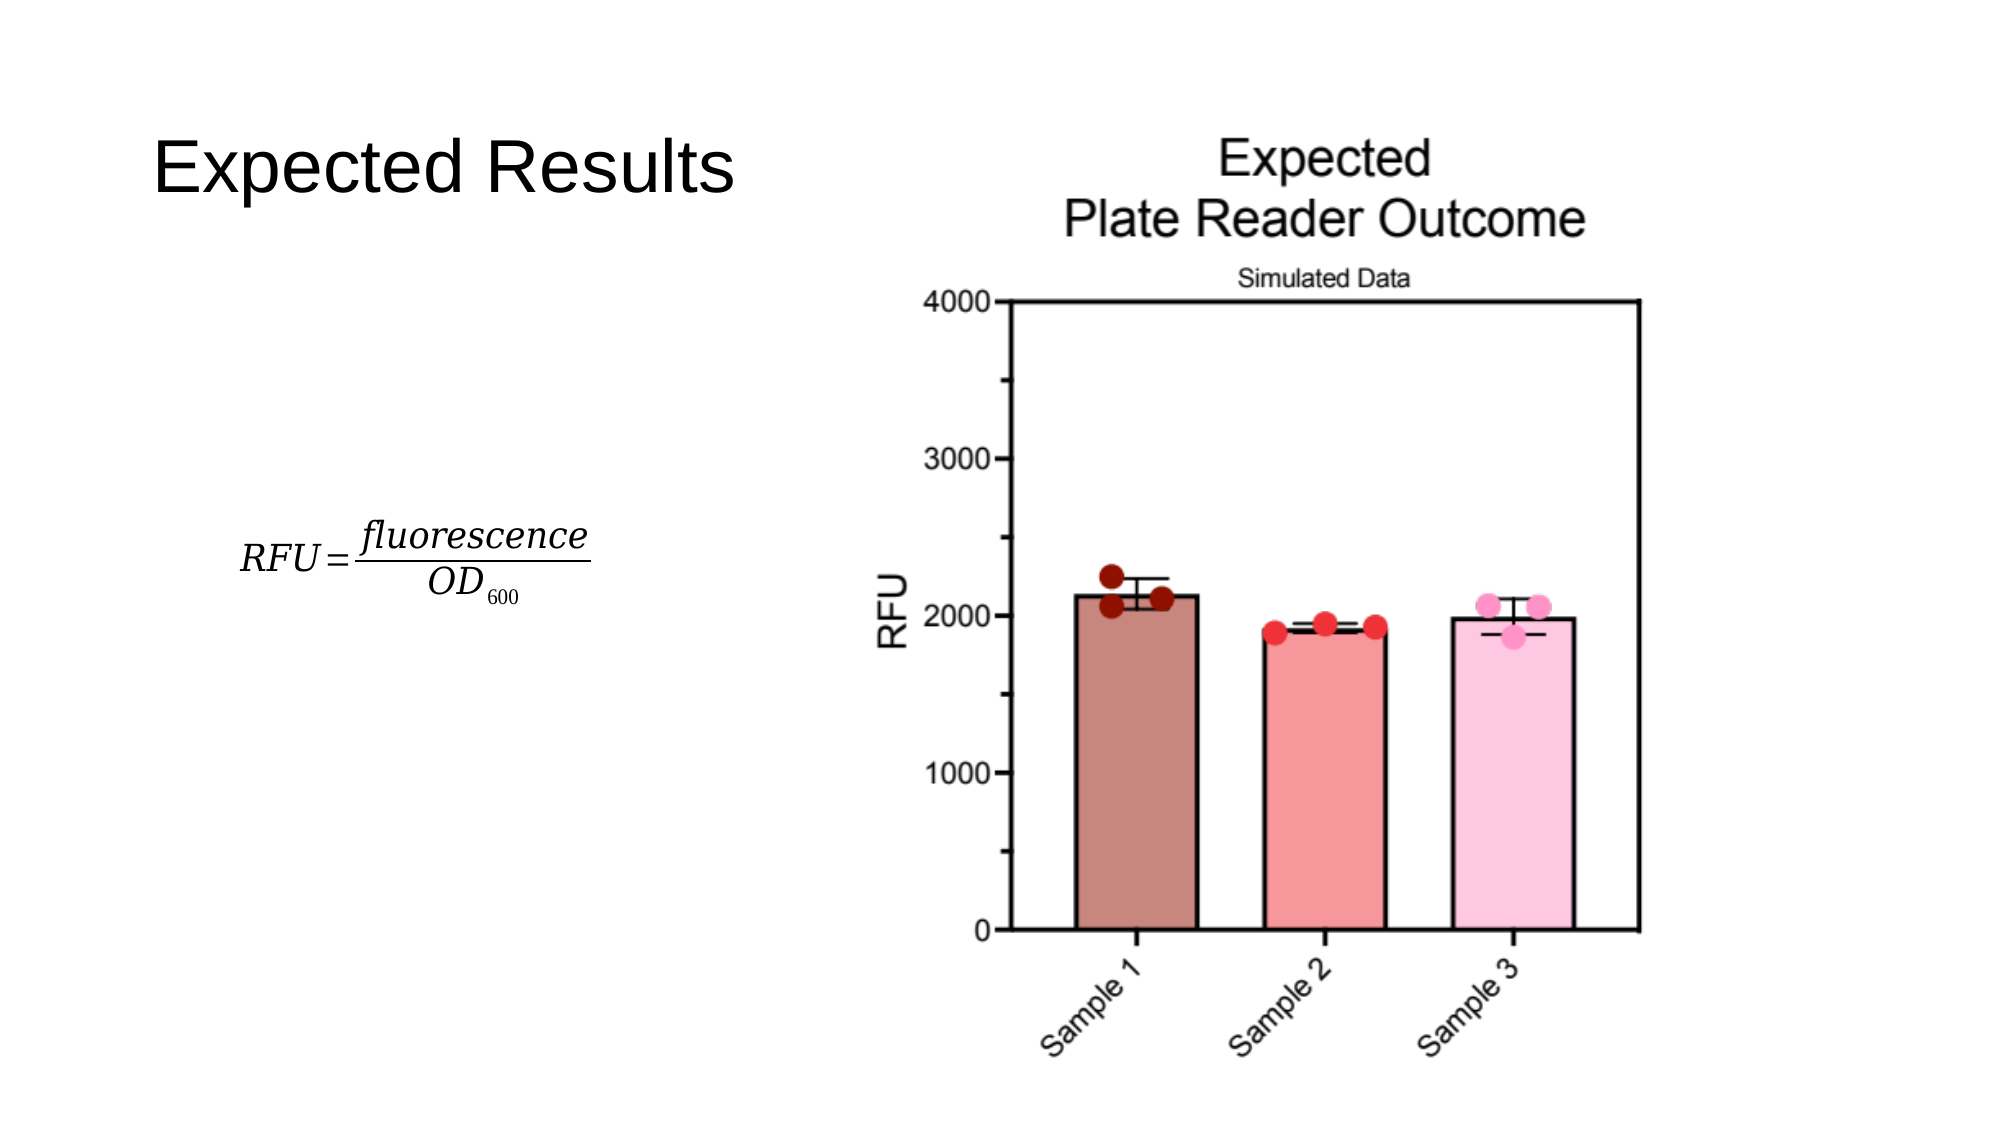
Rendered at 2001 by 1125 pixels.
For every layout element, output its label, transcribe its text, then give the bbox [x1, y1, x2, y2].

picture [861, 116, 1656, 1066]
title Expected Results [137, 59, 1863, 278]
